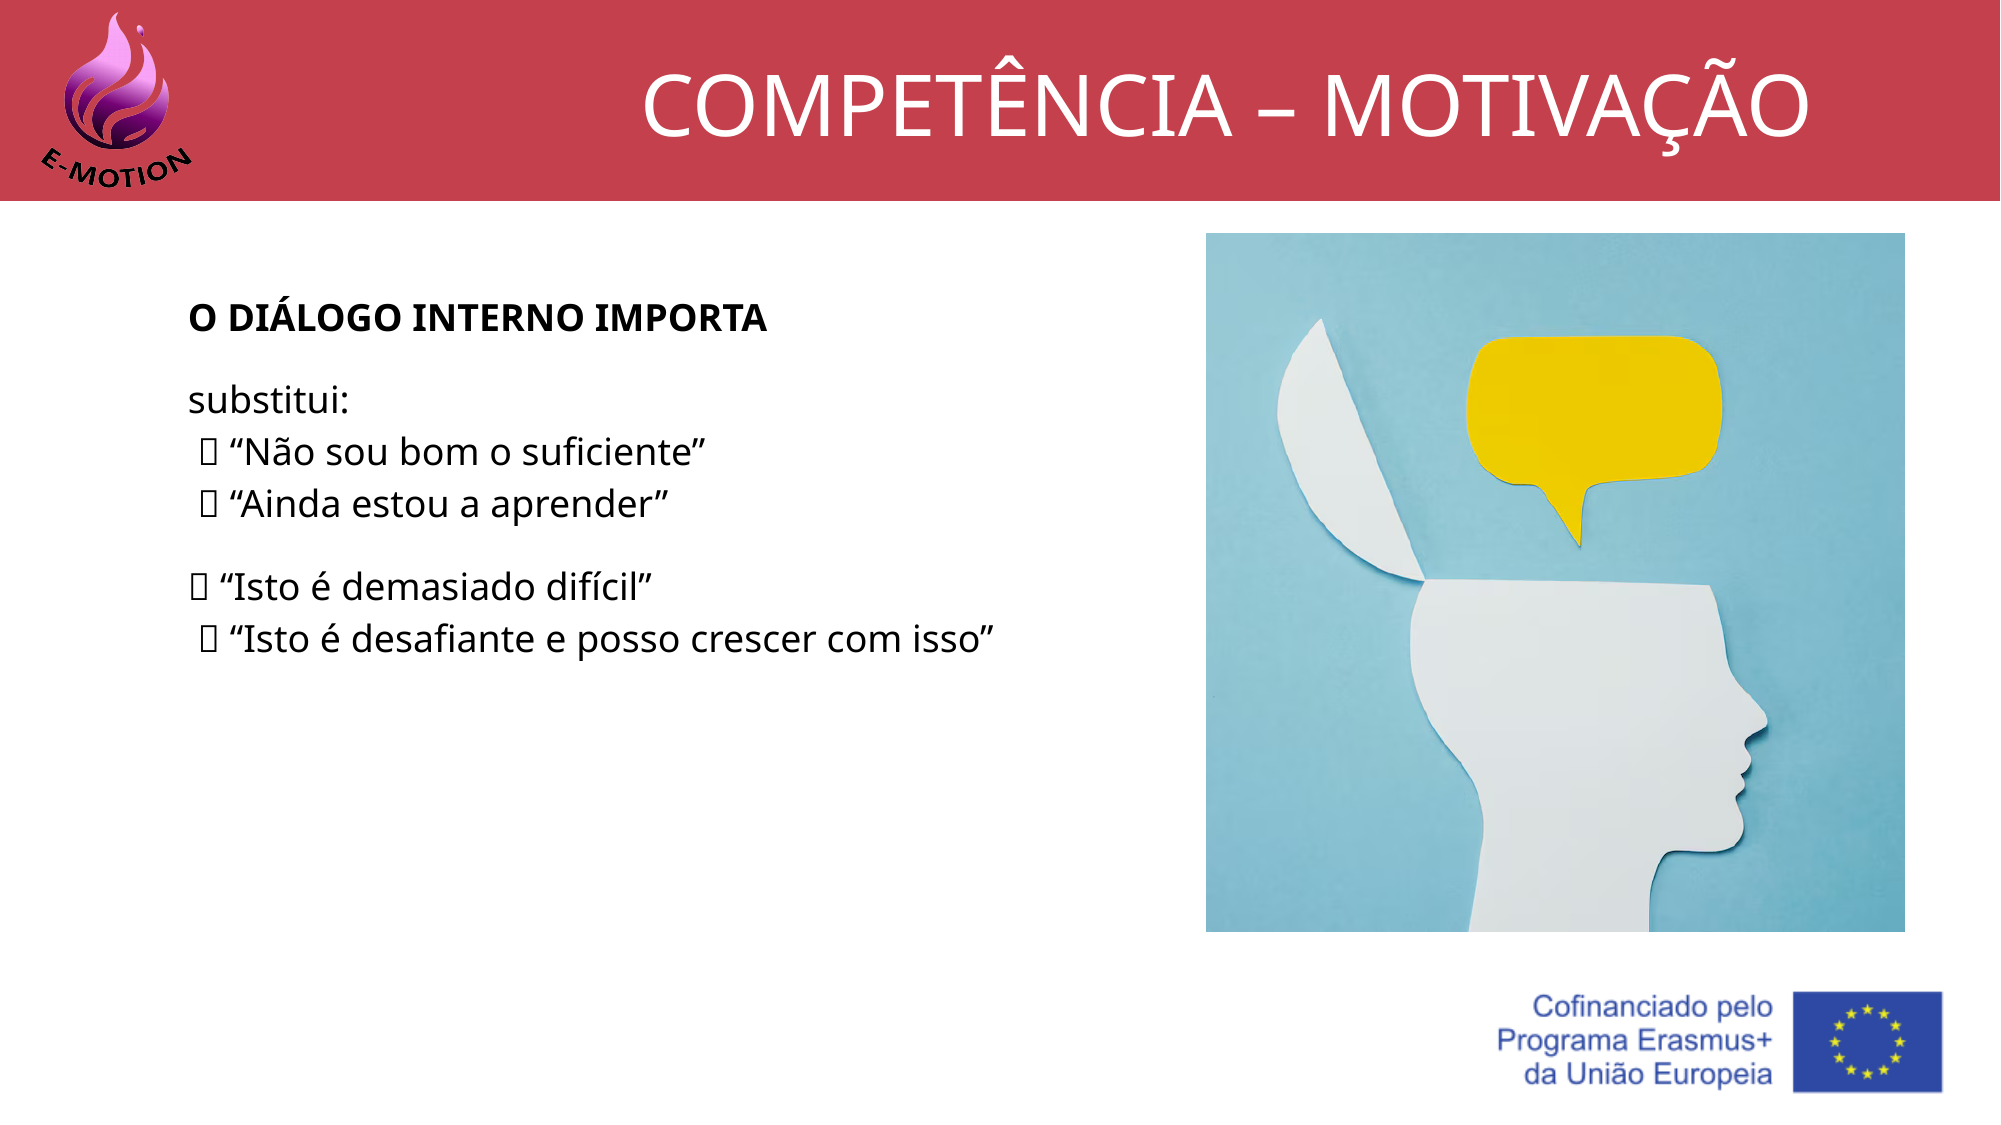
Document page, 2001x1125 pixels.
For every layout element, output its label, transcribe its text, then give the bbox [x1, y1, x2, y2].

picture [1396, 955, 2000, 1125]
text_box COMPETÊNCIA – MOTIVAÇÃO [257, 55, 1830, 192]
text_box O DIÁLOGO INTERNO IMPORTA substitui: ❌ “Não sou bom o suficiente” ✅ “Ainda estou a aprender” ❌ “Isto é demasiado difícil” ✅ “Isto é desafiante e posso crescer com isso” [172, 286, 1186, 744]
picture [1206, 233, 1905, 932]
picture [0, 0, 253, 247]
